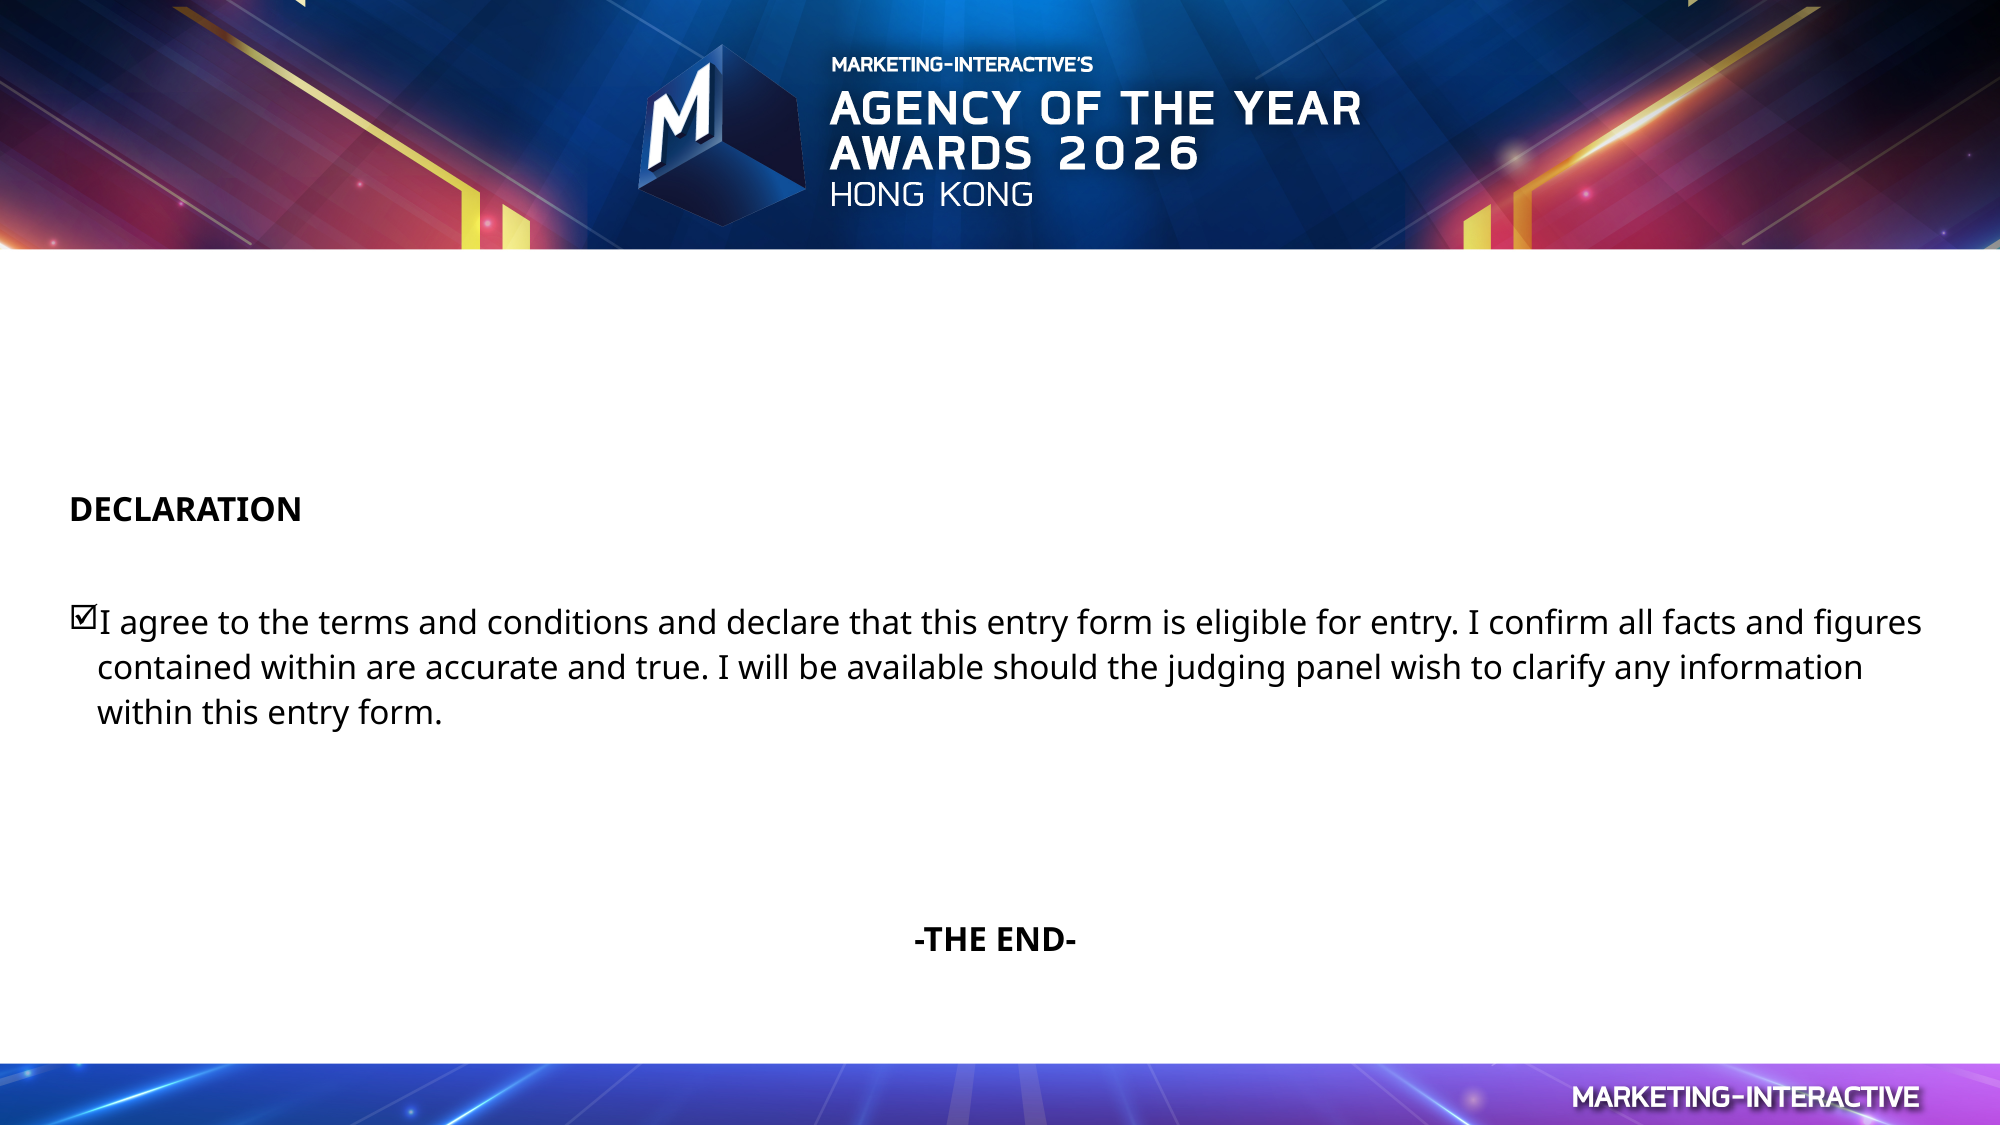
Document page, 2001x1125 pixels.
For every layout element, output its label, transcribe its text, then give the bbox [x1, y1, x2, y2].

picture [0, 0, 2000, 1125]
table_header DECLARATION I agree to the terms and conditions and declare that this entry form is eligible for entry. I confirm all facts and figures contained within are accurate and true. I will be available should the judging panel wish to clarify any information within this entry form. -THE END- [54, 254, 1946, 1125]
